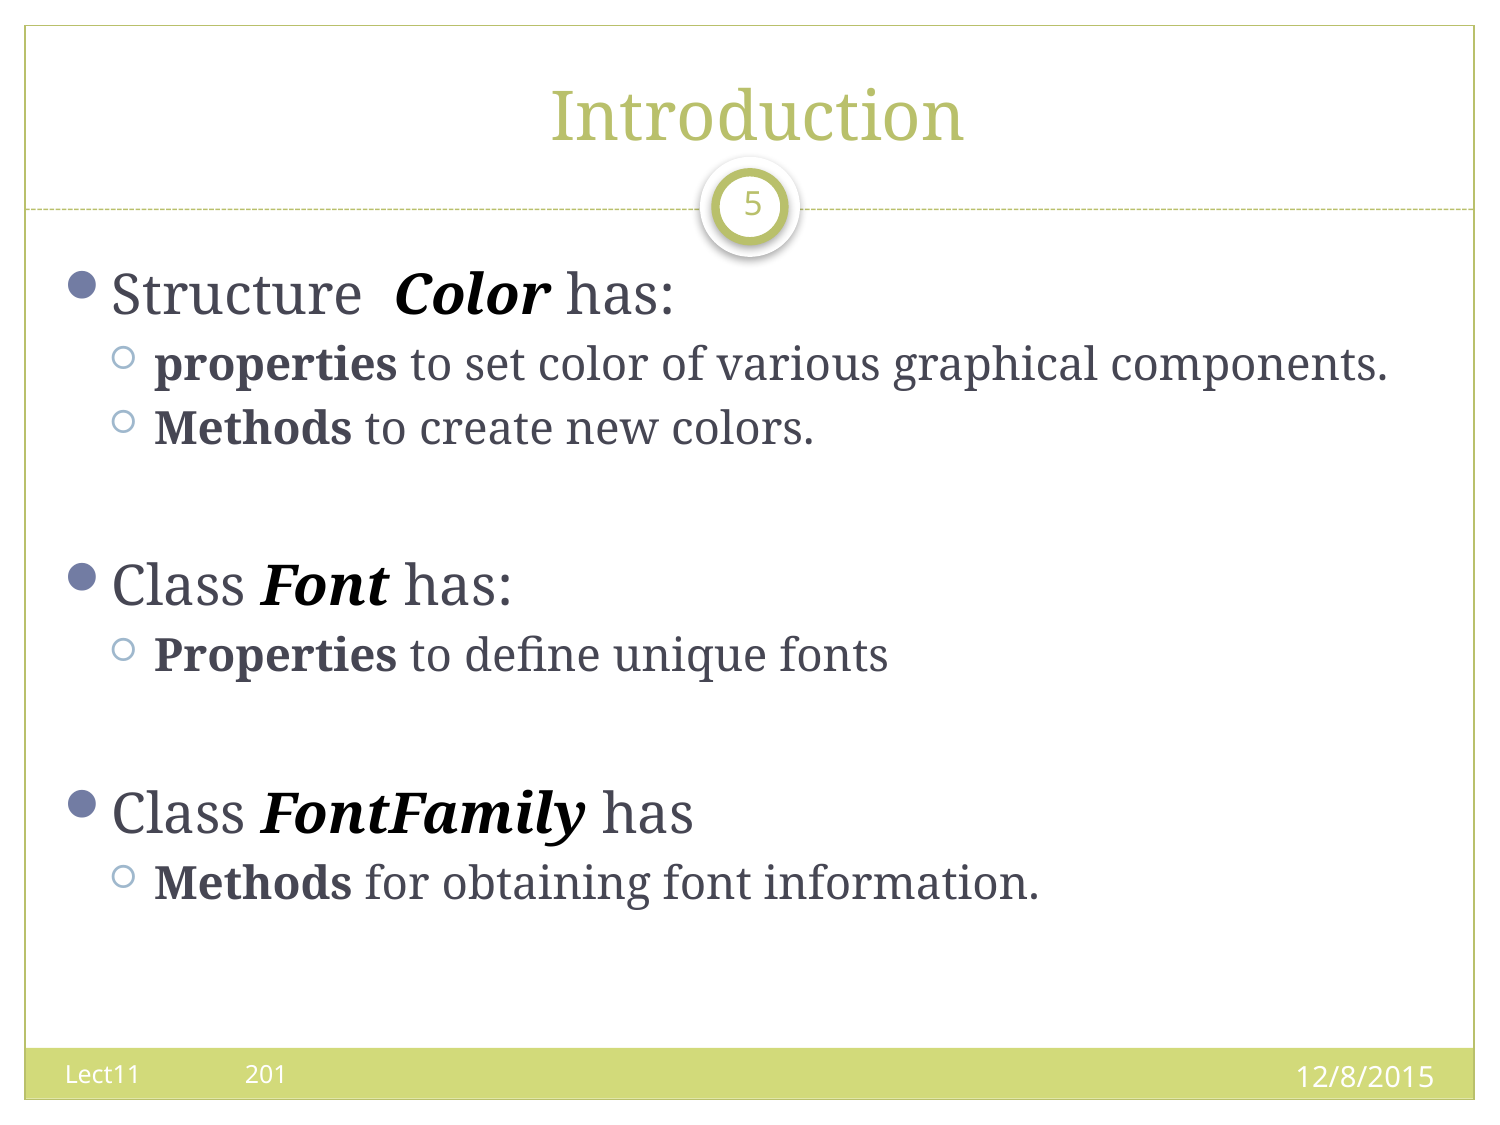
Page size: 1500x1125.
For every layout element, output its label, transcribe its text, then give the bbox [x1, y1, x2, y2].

list Structure Color has: properties to set color of various graphical components. Methods to create new colors. Class Font has: Properties to define unique fonts Class FontFamily has Methods for obtaining font information. [49, 250, 1445, 1001]
footer Lect11 201 [50, 1051, 638, 1112]
title Introduction [49, 37, 1450, 162]
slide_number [950, 1050, 1450, 1111]
slide_number 5 [715, 168, 791, 241]
